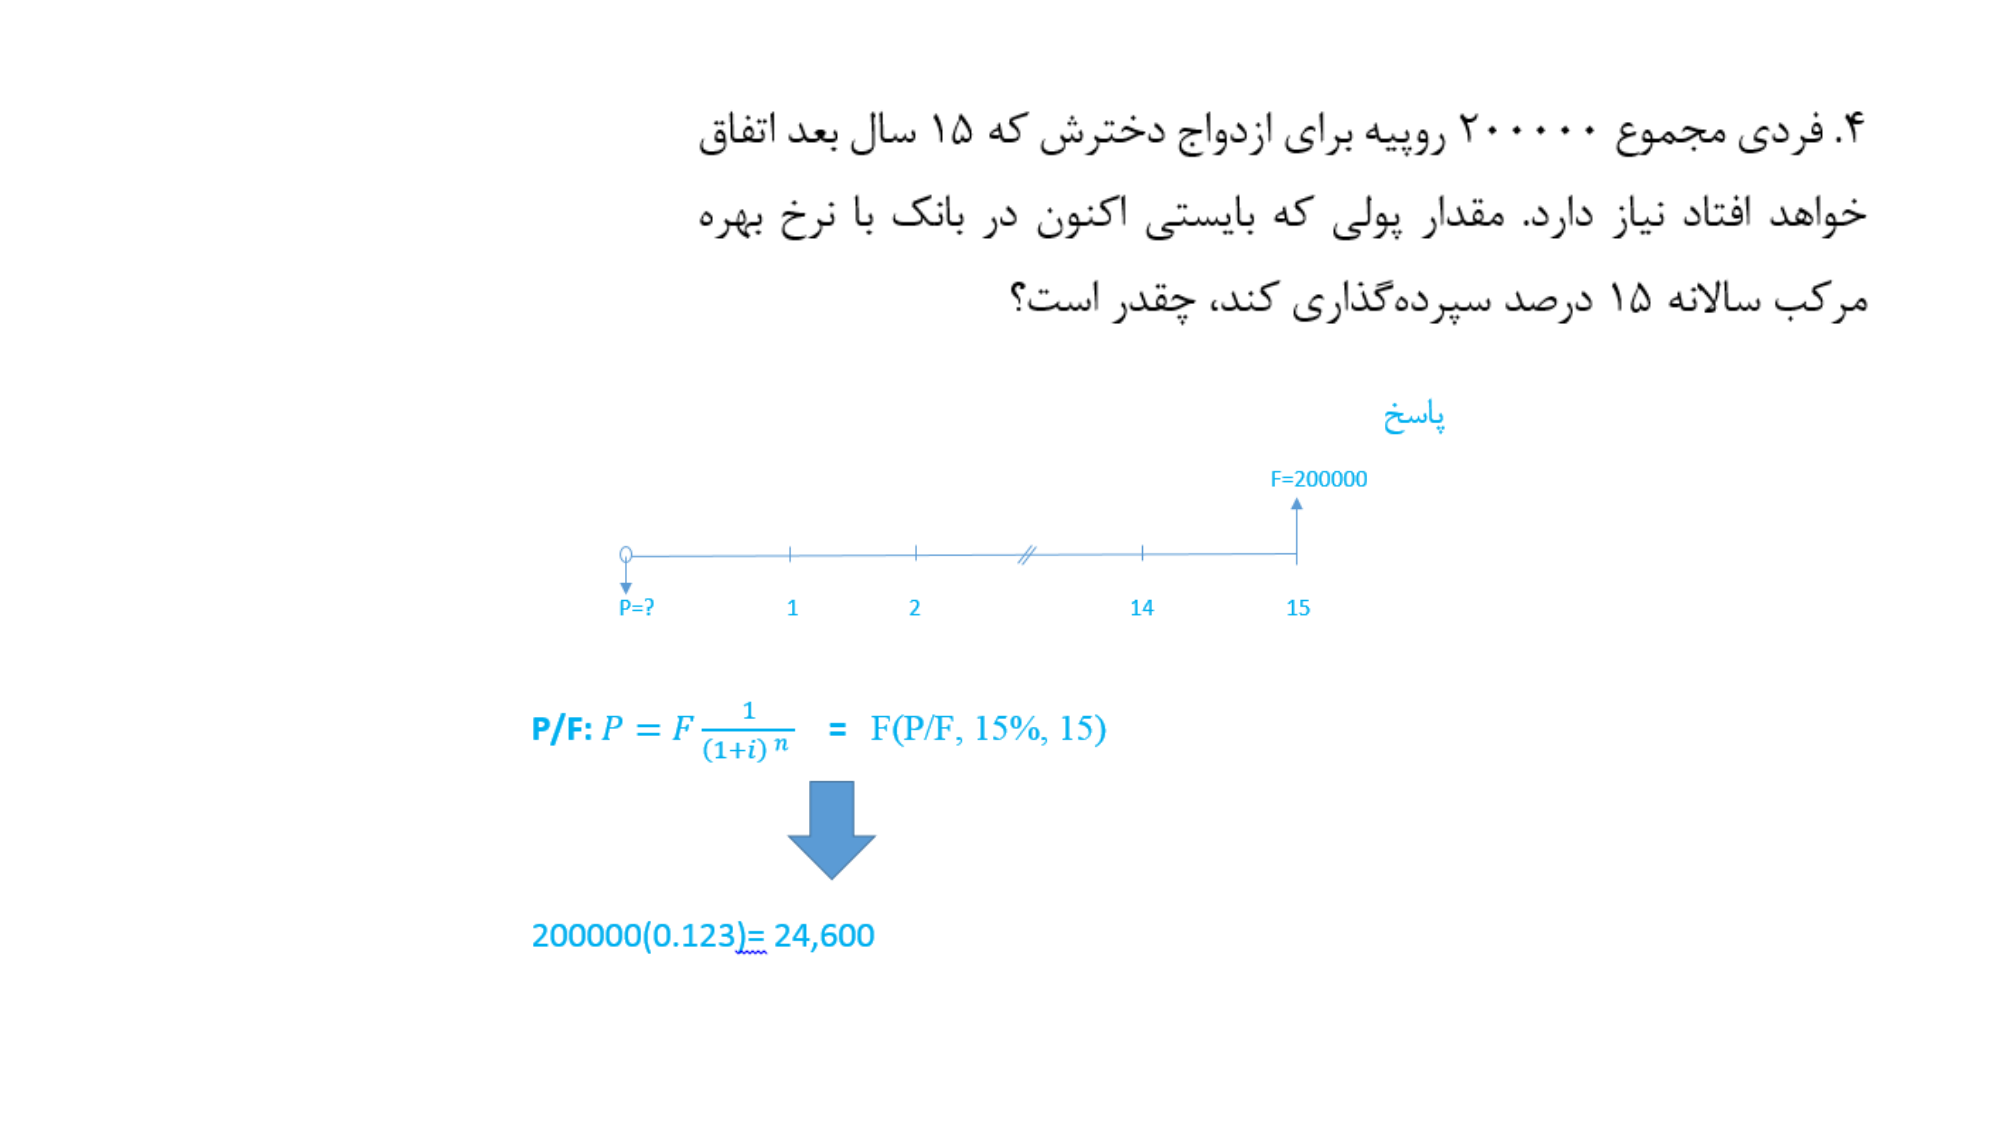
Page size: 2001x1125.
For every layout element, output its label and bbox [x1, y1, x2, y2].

picture [434, 0, 2000, 1010]
